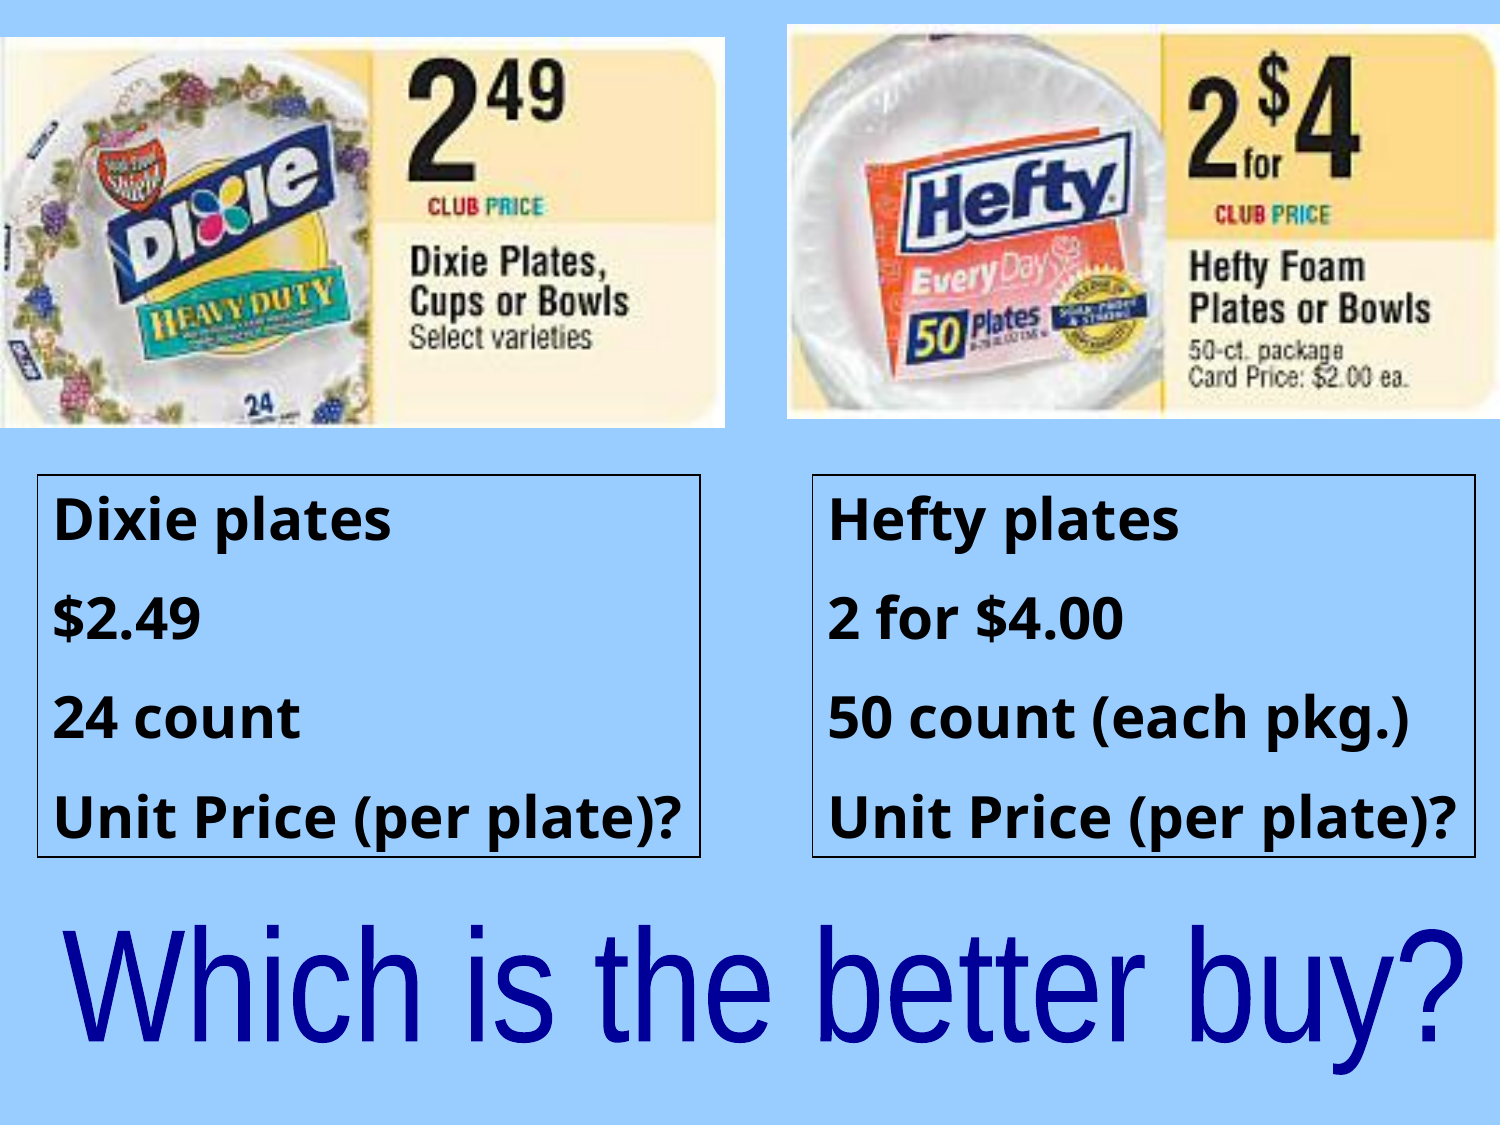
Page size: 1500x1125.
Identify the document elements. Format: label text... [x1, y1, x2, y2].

picture [0, 37, 726, 429]
text_box Hefty plates 2 for $4.00 50 count (each pkg.) Unit Price (per plate)? [812, 474, 1475, 858]
picture [787, 24, 1500, 420]
text_box Dixie plates $2.49 24 count Unit Price (per plate)? [37, 474, 700, 858]
